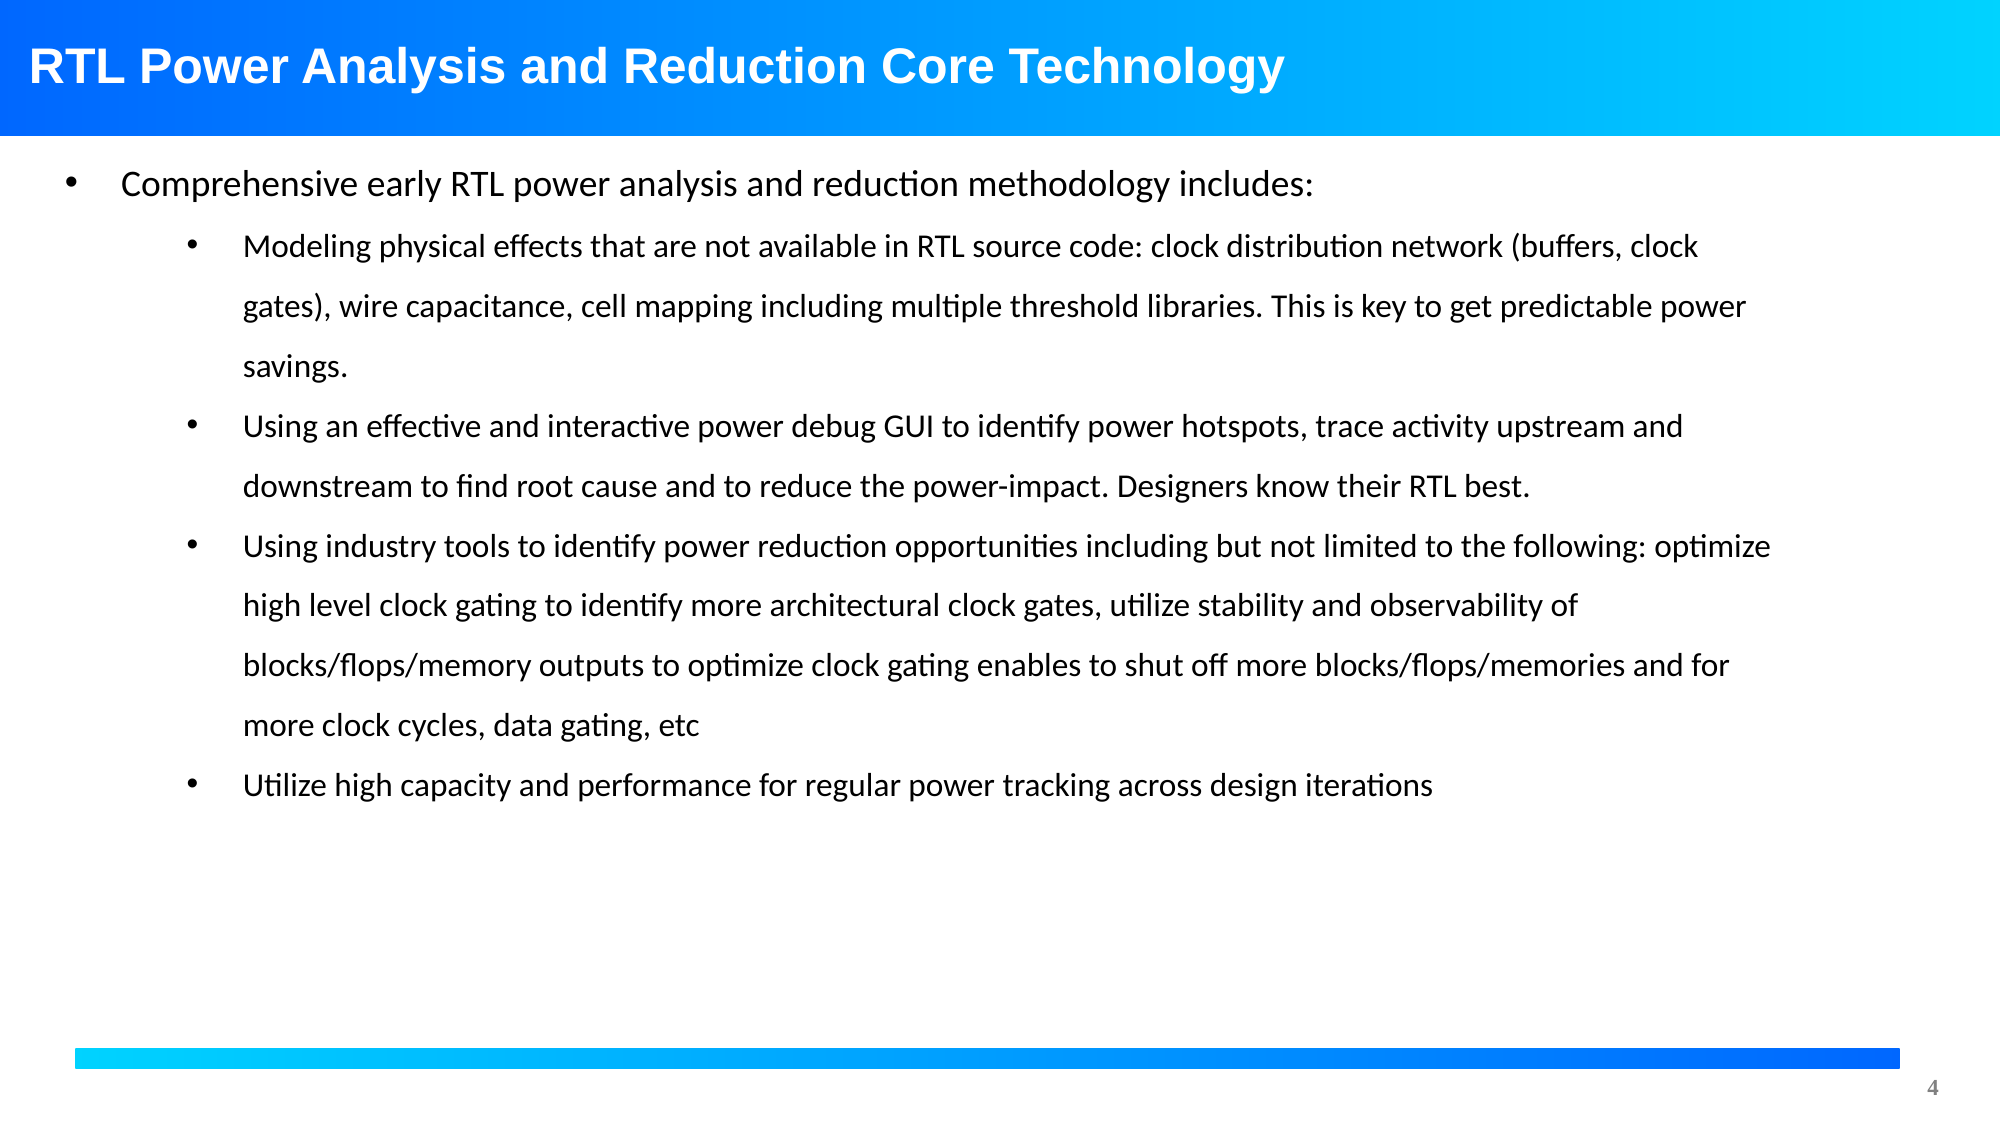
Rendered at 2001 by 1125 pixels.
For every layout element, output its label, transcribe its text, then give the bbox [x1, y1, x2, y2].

text_box Comprehensive early RTL power analysis and reduction methodology includes: Modeling physical effects that are not available in RTL source code: clock distribution network (buffers, clock gates), wire capacitance, cell mapping including multiple threshold libraries. This is key to get predictable power savings. Using an effective and interactive power debug GUI to identify power hotspots, trace activity upstream and downstream to find root cause and to reduce the power-impact. Designers know their RTL best. Using industry tools to identify power reduction opportunities including but not limited to the following: optimize high level clock gating to identify more architectural clock gates, utilize stability and observability of blocks/flops/memory outputs to optimize clock gating enables to shut off more blocks/flops/memories and for more clock cycles, data gating, etc Utilize high capacity and performance for regular power tracking across design iterations [50, 129, 1800, 811]
title RTL Power Analysis and Reduction Core Technology [0, 0, 1725, 135]
